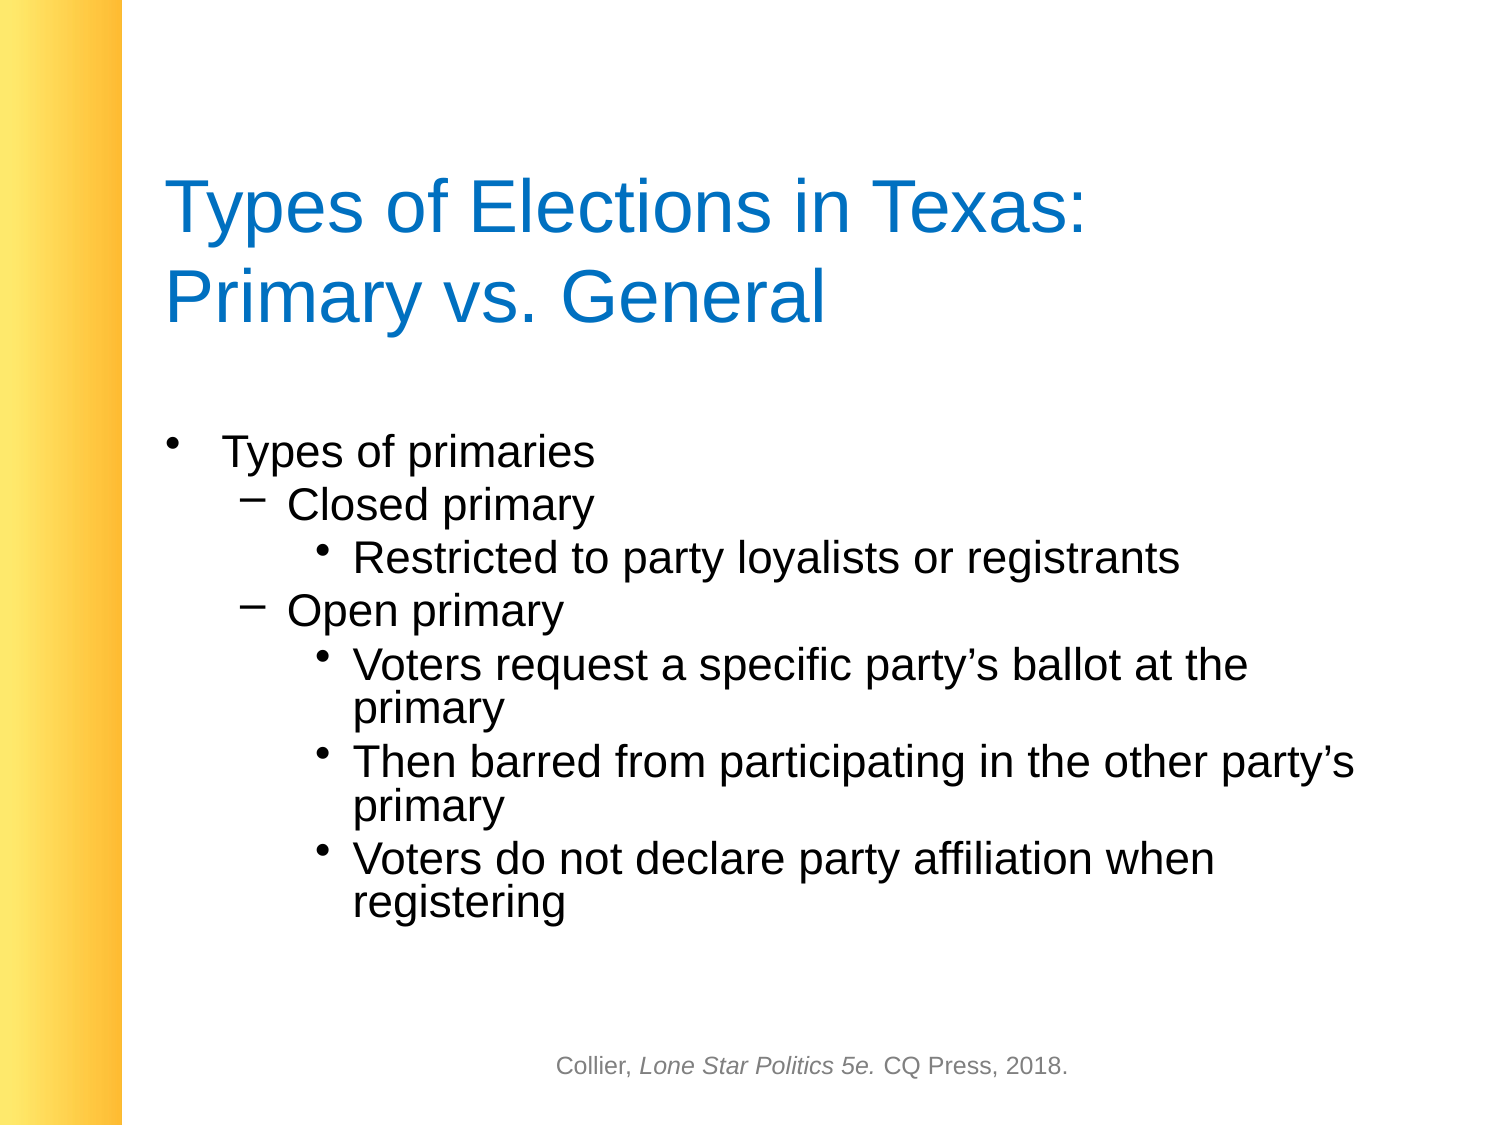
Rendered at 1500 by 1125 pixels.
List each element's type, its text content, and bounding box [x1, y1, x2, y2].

picture [0, 0, 1500, 1125]
text_box Collier, Lone Star Politics 5e. CQ Press, 2018. [525, 1042, 1100, 1087]
list Types of primaries Closed primary Restricted to party loyalists or registrants Open primary Voters request a specific party’s ballot at the primary Then barred from participating in the other party’s primary Voters do not declare party affiliation when registering [150, 425, 1400, 1113]
title Types of Elections in Texas: Primary vs. General [150, 149, 1375, 338]
